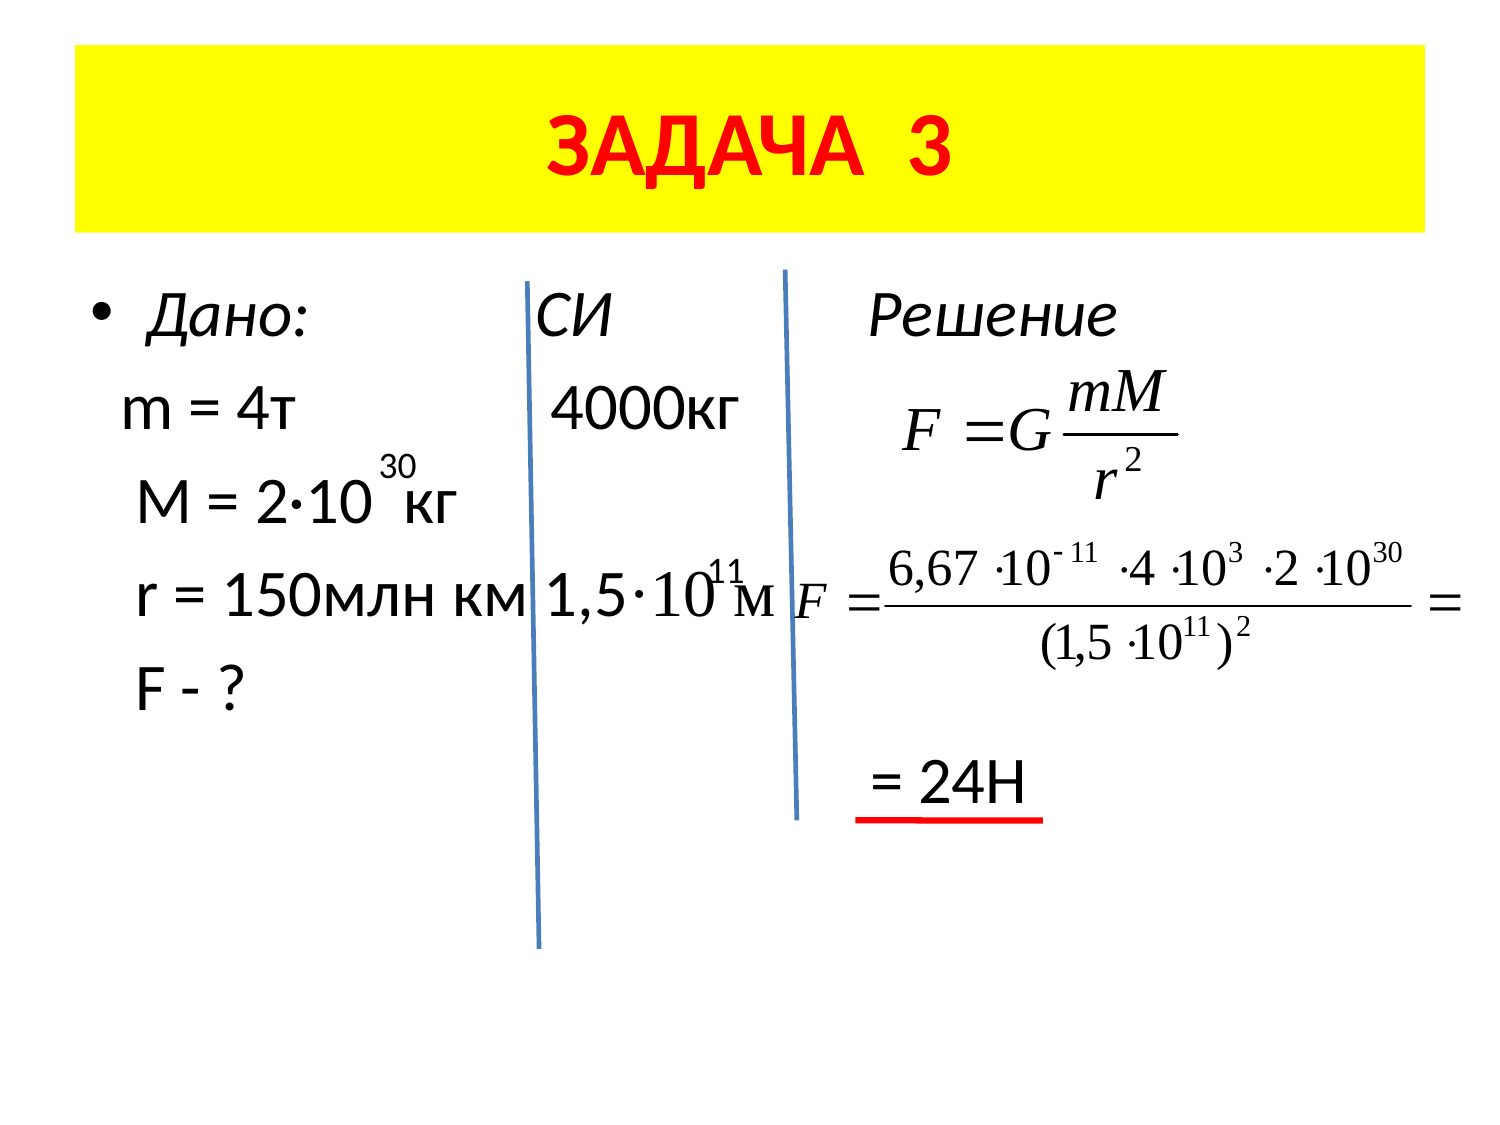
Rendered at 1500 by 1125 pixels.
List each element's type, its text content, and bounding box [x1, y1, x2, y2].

text_box 30 [363, 433, 432, 494]
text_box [198, 609, 779, 622]
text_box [784, 527, 1465, 680]
list Дано: СИ Решение m = 4т 4000кг M = 2·10 кг r = 150млн км 1,5·10 м F - ? = 24Н [75, 262, 1425, 1005]
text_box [515, 538, 779, 551]
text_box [890, 351, 1193, 513]
text_box 11 [691, 559, 760, 599]
title ЗАДАЧА 3 [75, 45, 1425, 233]
